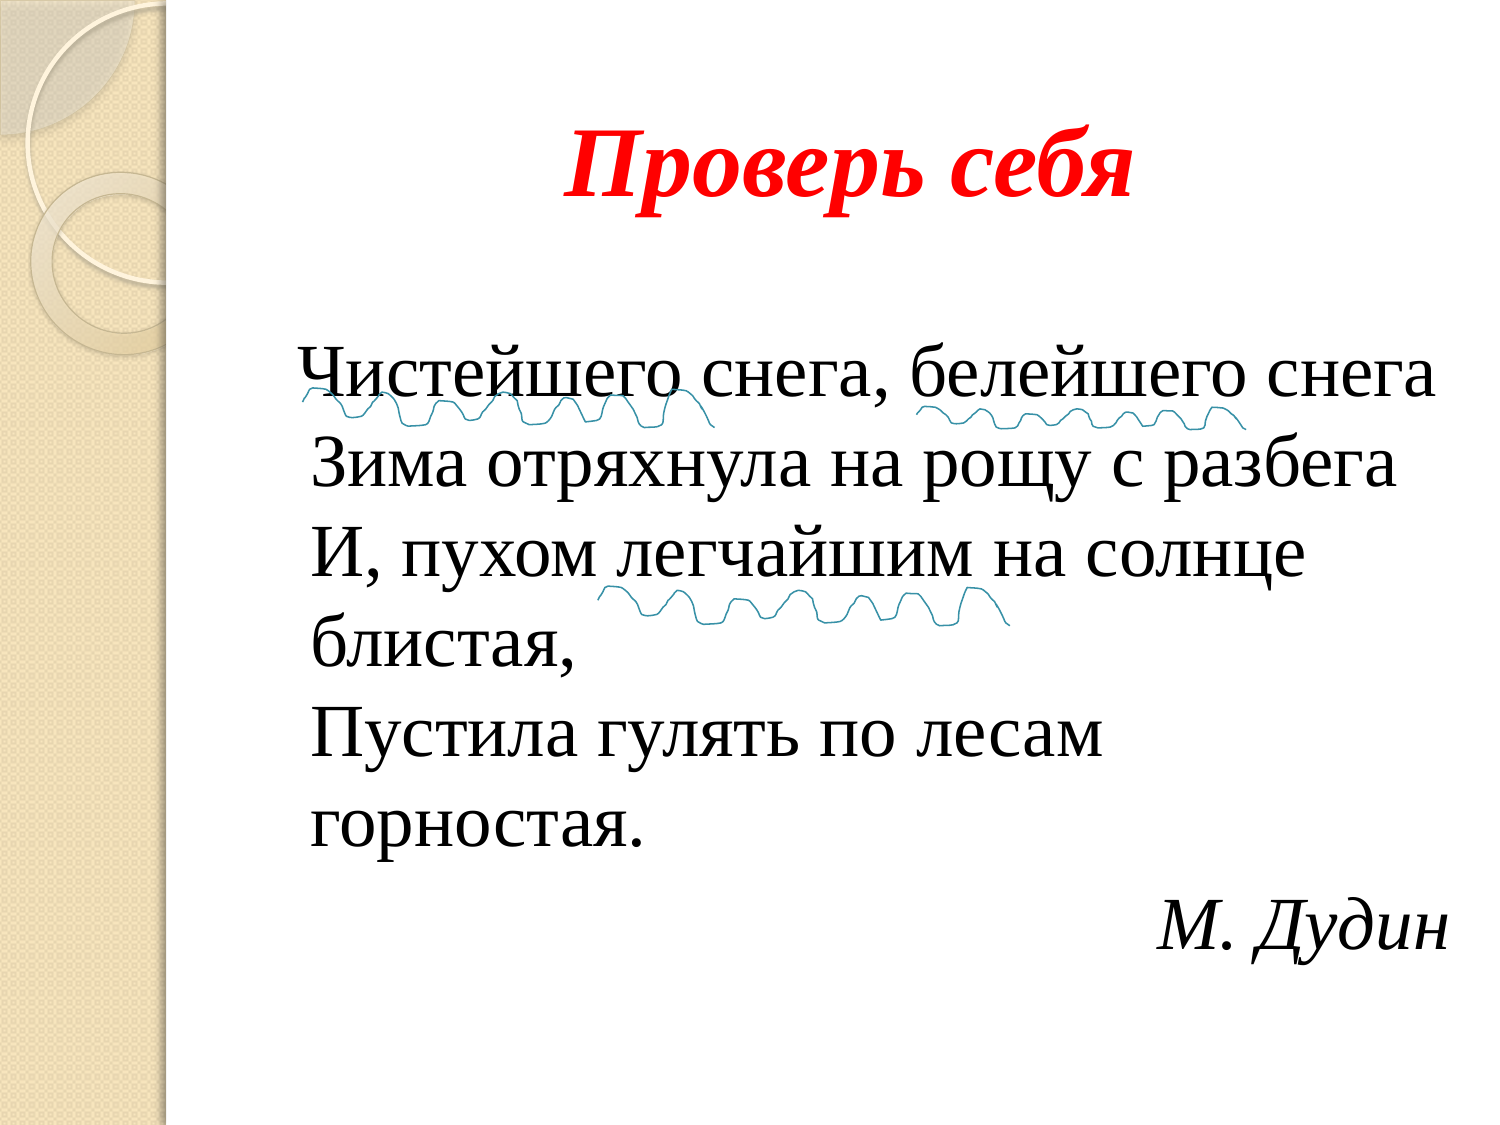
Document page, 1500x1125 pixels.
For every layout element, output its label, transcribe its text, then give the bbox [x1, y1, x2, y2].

title Проверь себя [235, 45, 1466, 268]
list Чистейшего снега, белейшего снега Зима отряхнула на рощу с разбега И, пухом легчайшим на солнце блистая, Пустила гулять по лесам горностая. М. Дудин [235, 314, 1466, 1025]
text_box [915, 405, 1247, 431]
text_box [301, 387, 716, 429]
text_box [597, 585, 1011, 627]
